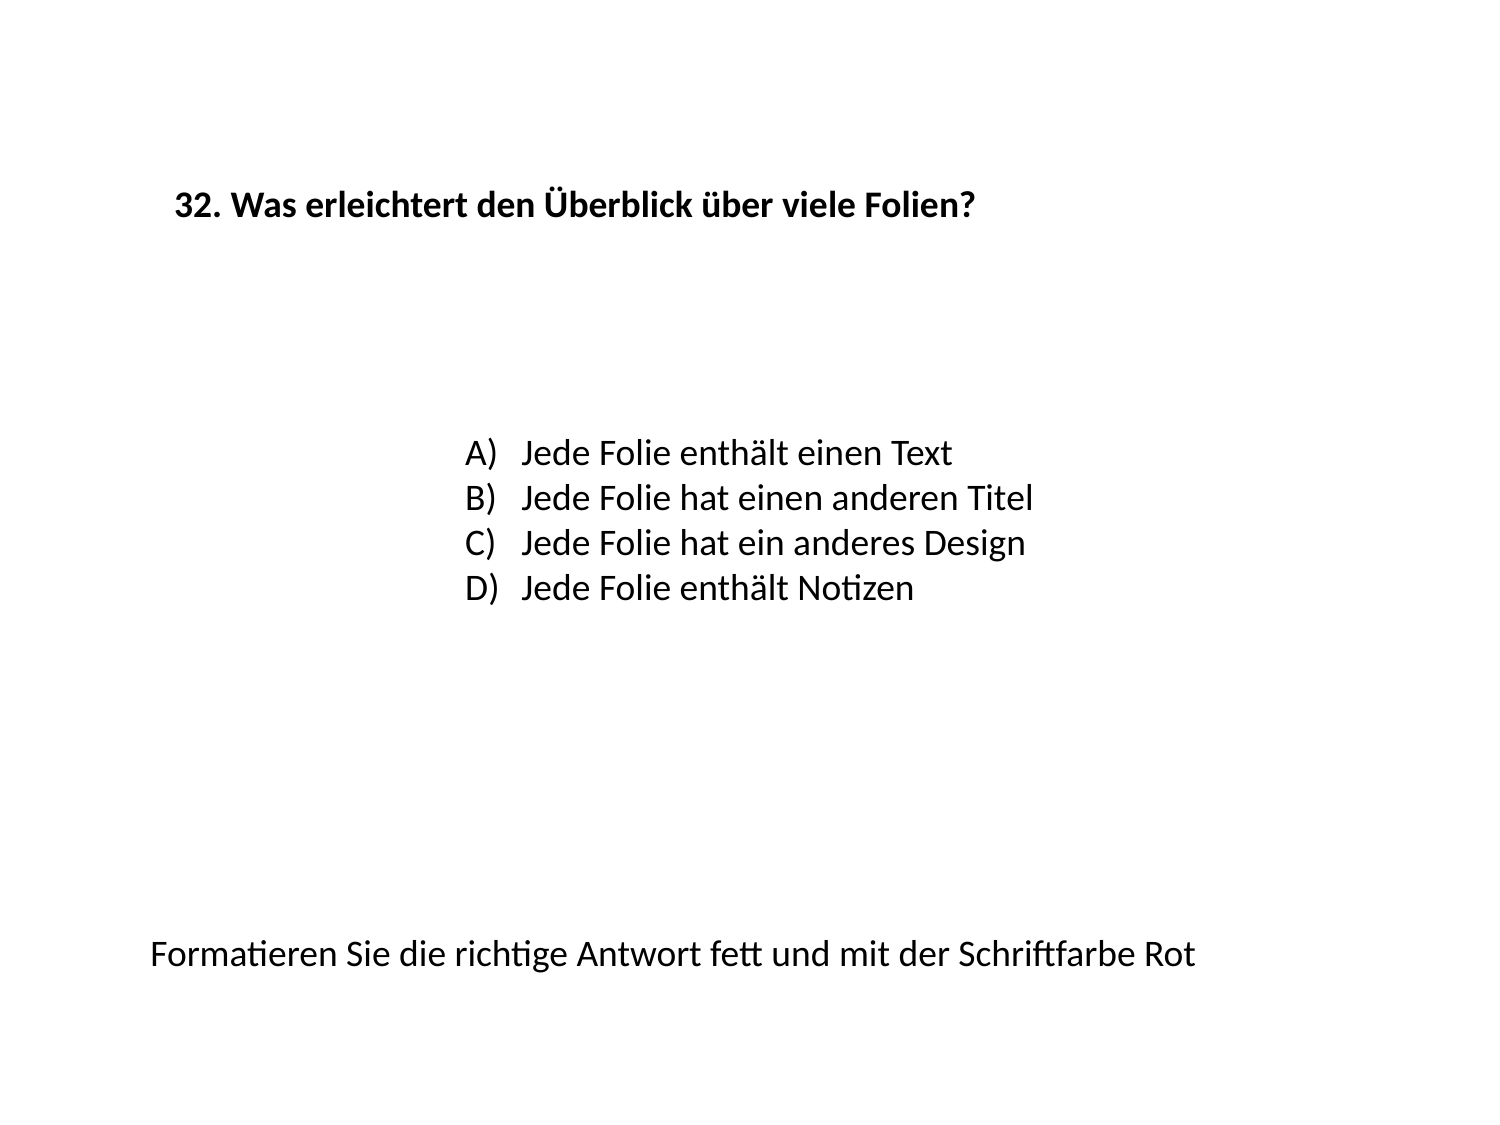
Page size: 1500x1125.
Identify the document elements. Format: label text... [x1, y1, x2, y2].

text_box Jede Folie enthält einen Text Jede Folie hat einen anderen Titel Jede Folie hat ein anderes Design Jede Folie enthält Notizen [450, 420, 1050, 616]
text_box 32. Was erleichtert den Überblick über viele Folien? [159, 172, 1388, 233]
text_box Formatieren Sie die richtige Antwort fett und mit der Schriftfarbe Rot [135, 921, 1365, 982]
